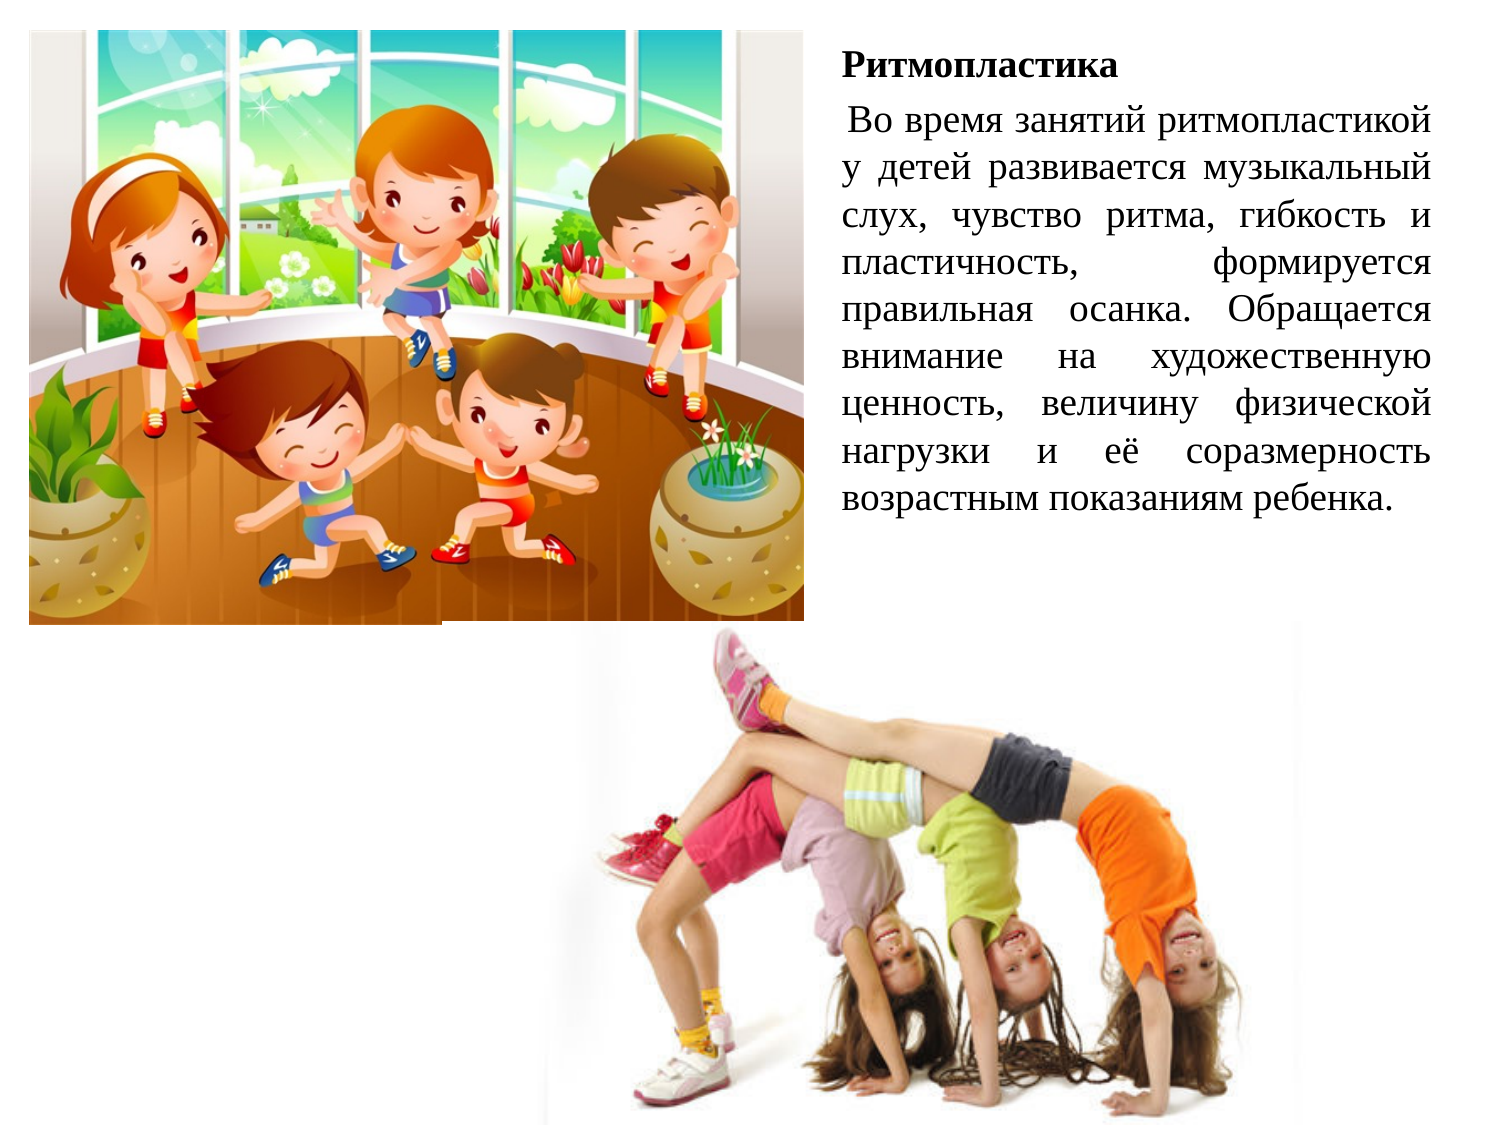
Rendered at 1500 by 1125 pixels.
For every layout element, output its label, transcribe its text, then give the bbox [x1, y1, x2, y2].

picture [29, 30, 1400, 1125]
list Ритмопластика Во время занятий ритмопластикой у детей развивается музыкальный слух, чувство ритма, гибкость и пластичность, формируется правильная осанка. Обращается внимание на художественную ценность, величину физической нагрузки и её соразмерность возрастным показаниям ребенка. [804, 30, 1447, 622]
